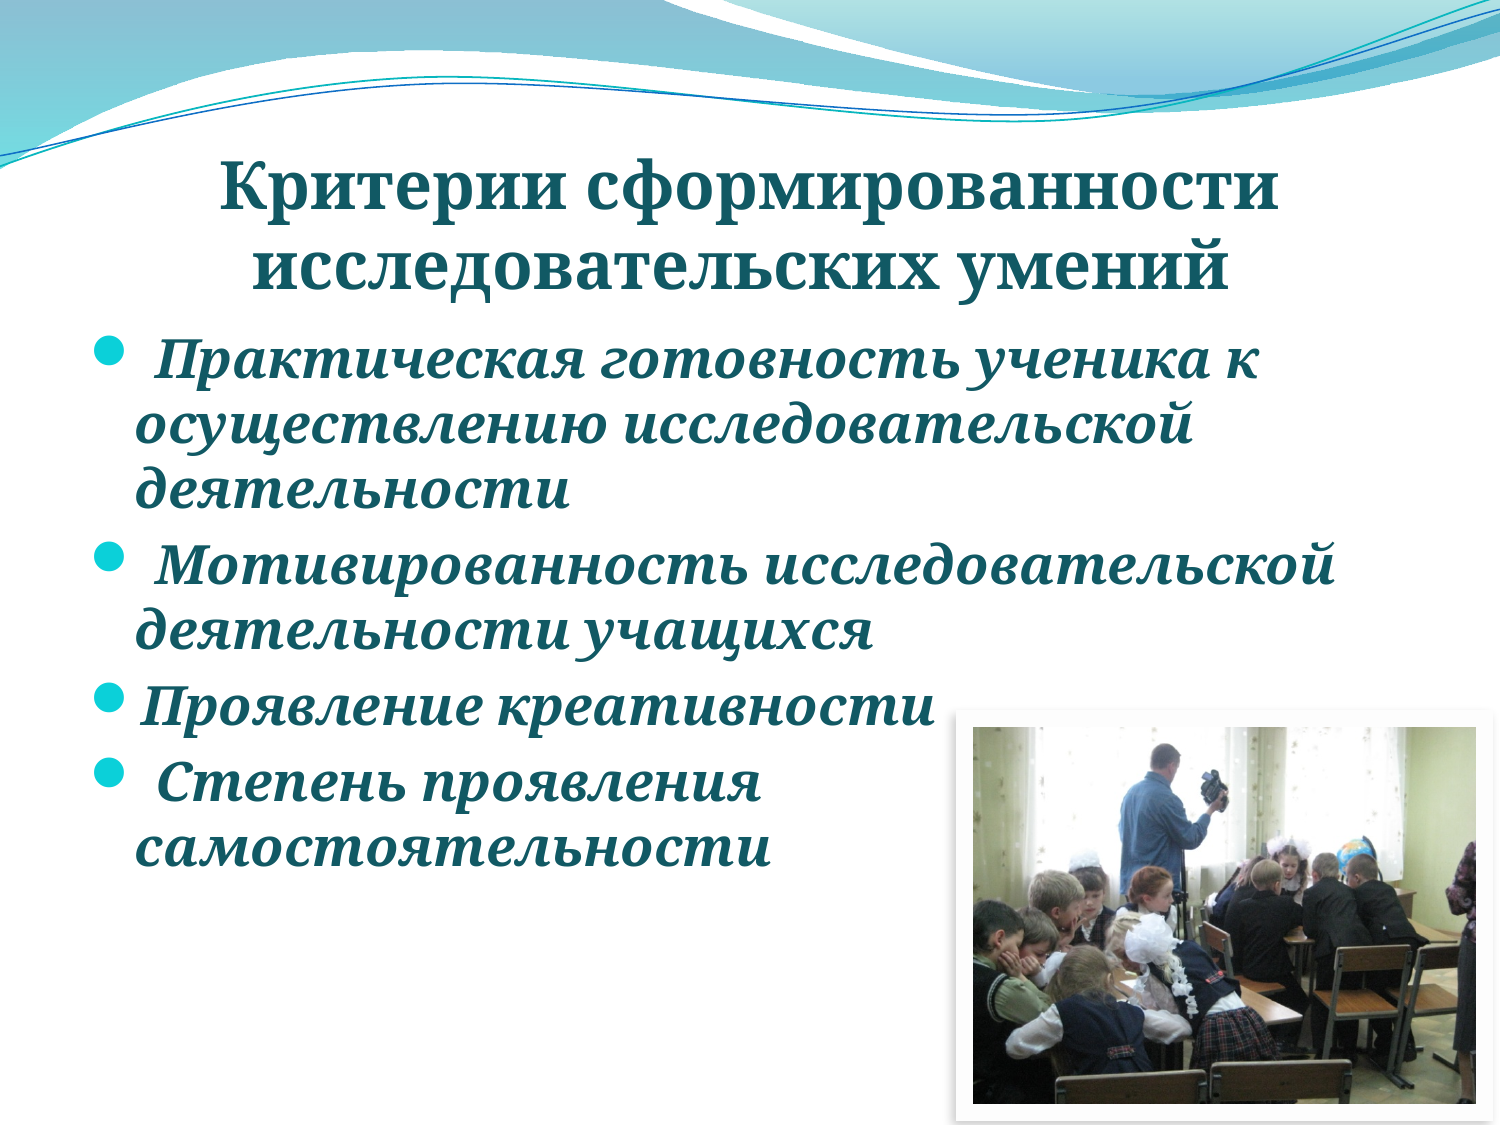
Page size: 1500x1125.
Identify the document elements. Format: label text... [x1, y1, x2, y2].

list Практическая готовность ученика к осуществлению исследовательской деятельности Мотивированность исследовательской деятельности учащихся Проявление креативности Степень проявления самостоятельности [75, 317, 1425, 1038]
title Критерии сформированности исследовательских умений [75, 115, 1425, 303]
picture [972, 726, 1477, 1105]
